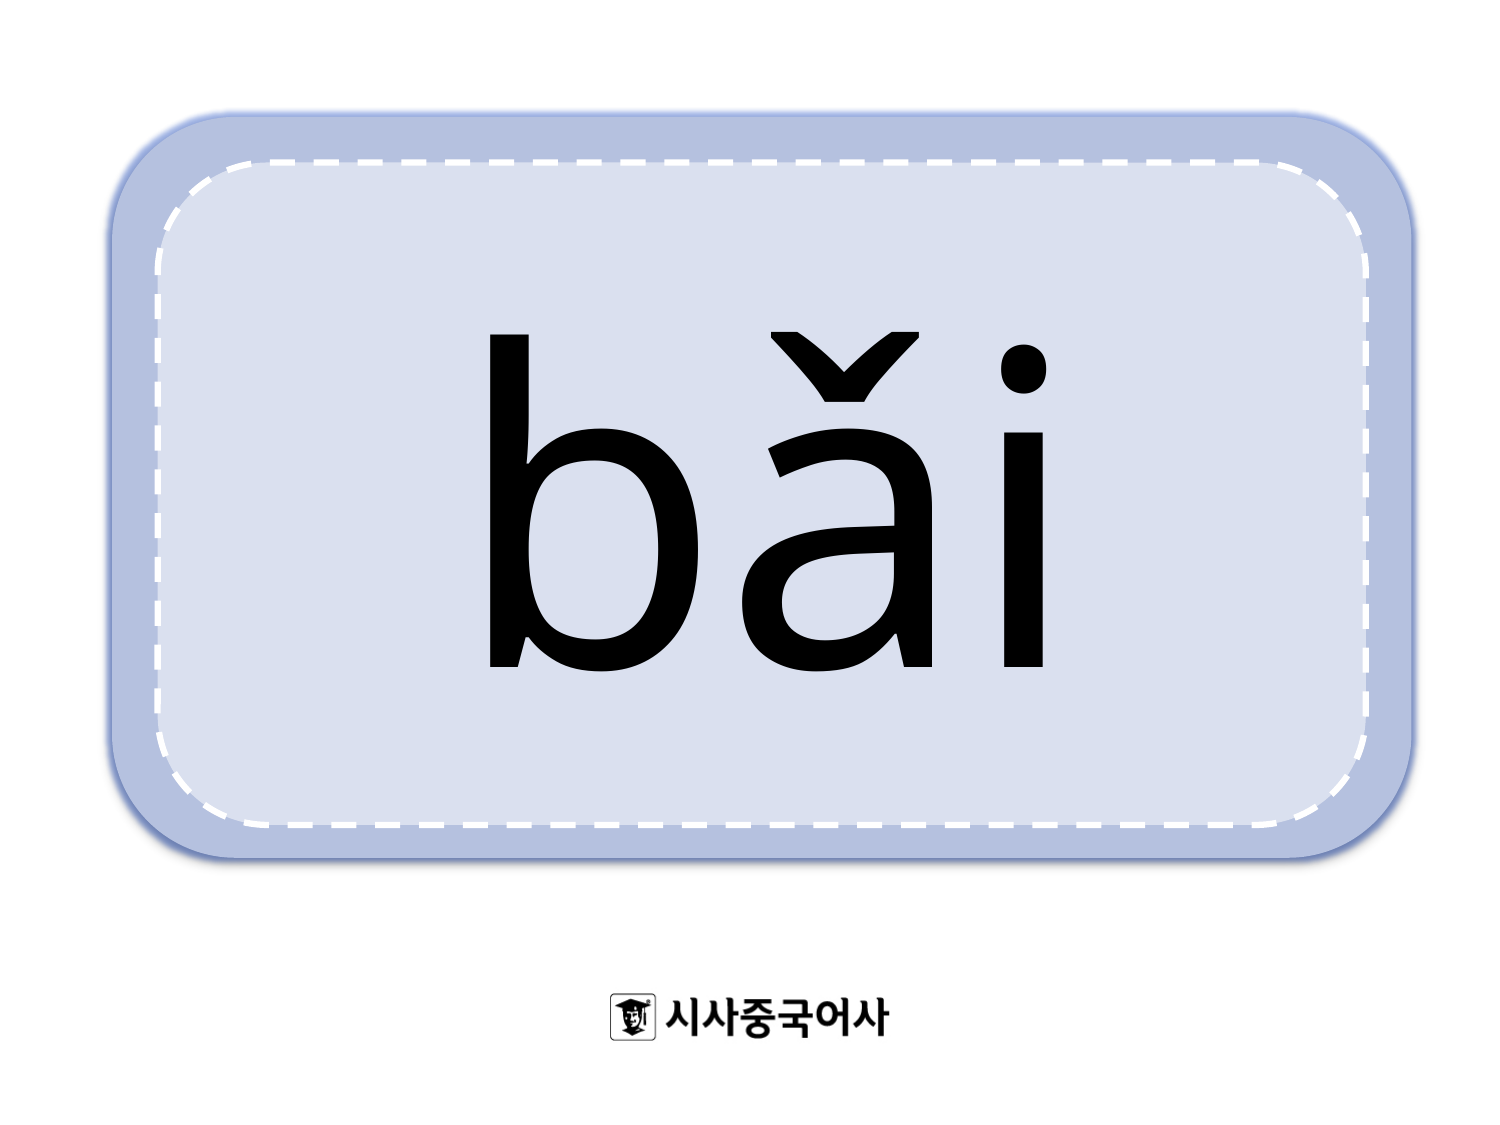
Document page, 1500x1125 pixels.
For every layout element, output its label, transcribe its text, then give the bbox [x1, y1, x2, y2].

picture [602, 987, 898, 1047]
text_box bǎi [162, 160, 1371, 824]
